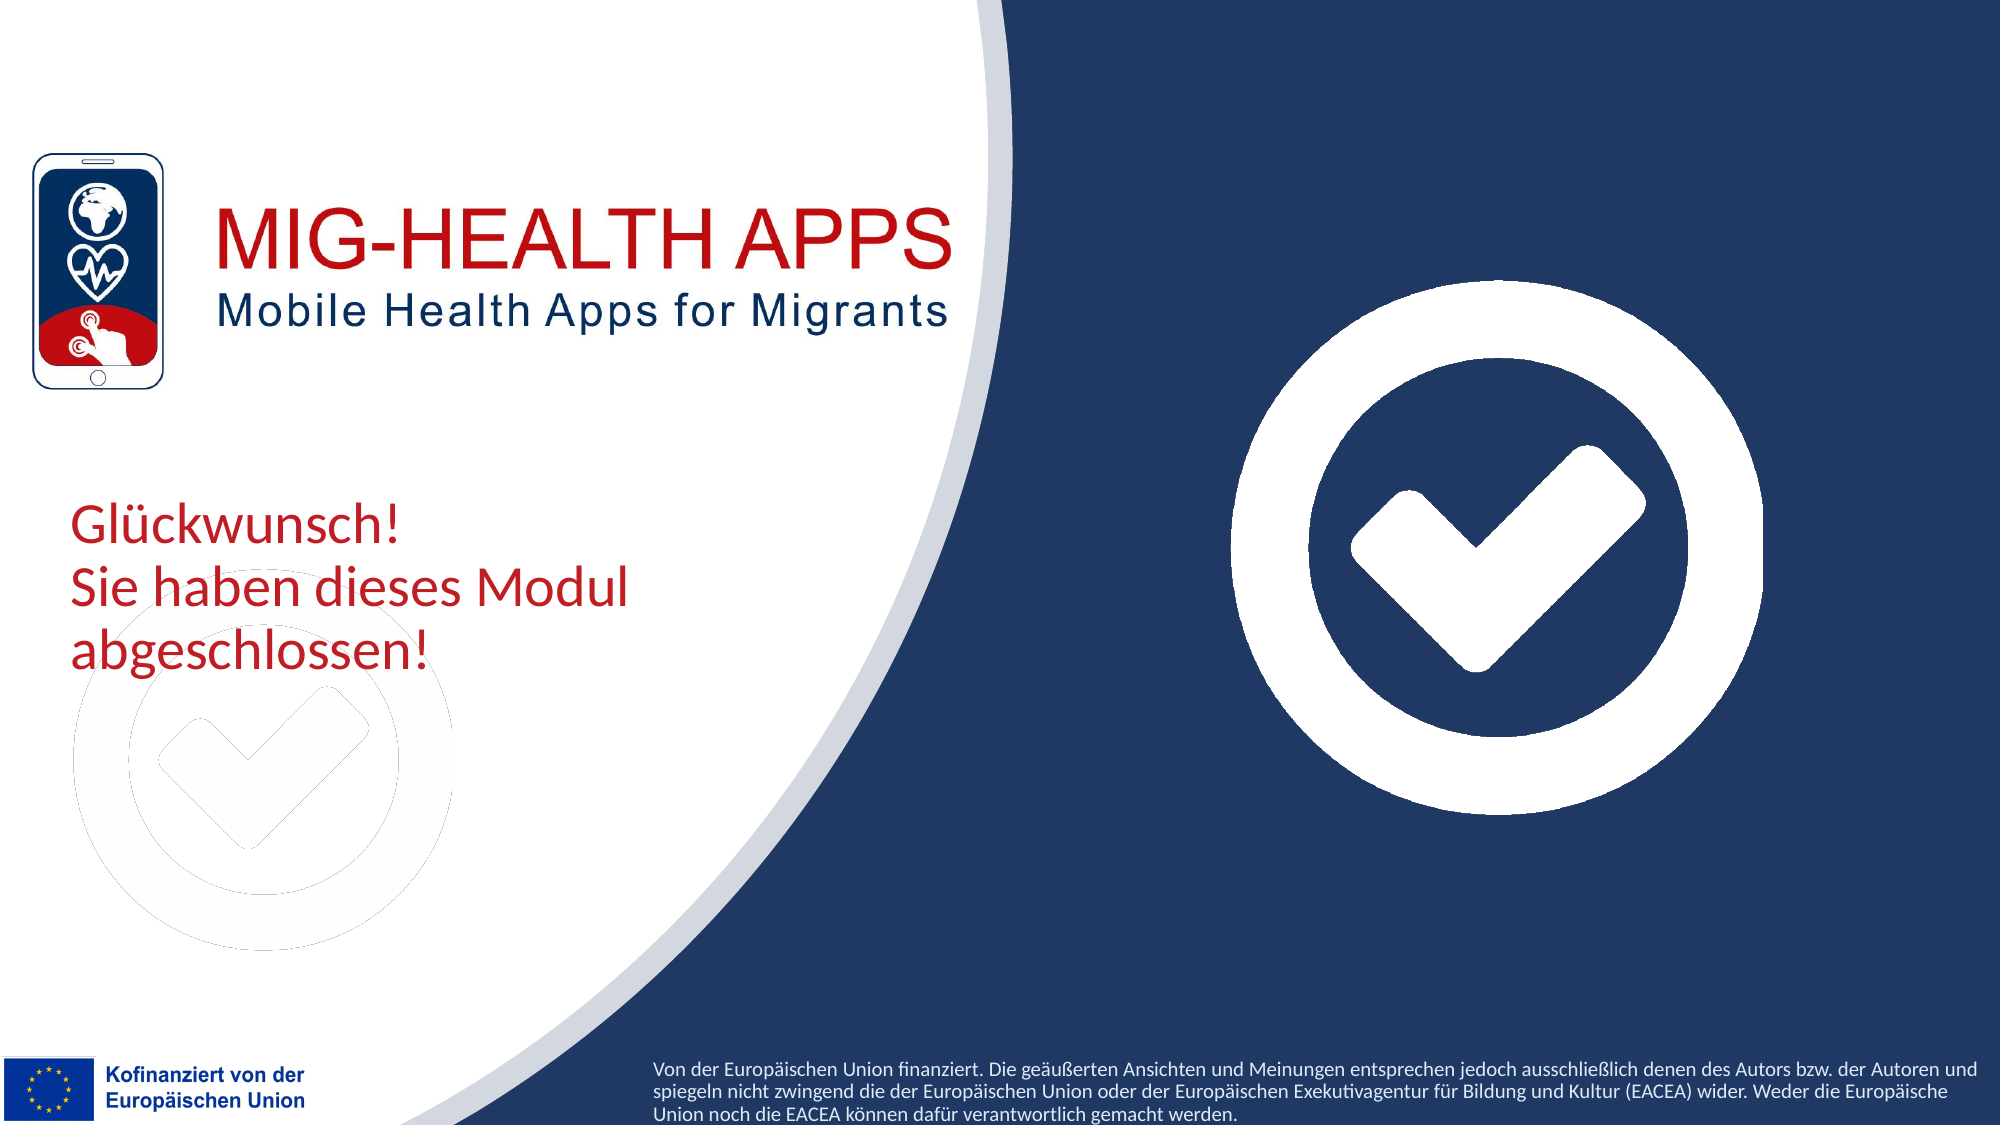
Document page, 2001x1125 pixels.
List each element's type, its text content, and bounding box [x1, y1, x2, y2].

text_box [402, 697, 874, 1125]
picture [70, 569, 452, 951]
picture [32, 152, 952, 390]
picture [0, 1053, 317, 1125]
text_box [0, 0, 989, 1125]
text_box Glückwunsch! Sie haben dieses Modul abgeschlossen! [55, 479, 882, 697]
text_box Von der Europäischen Union finanziert. Die geäußerten Ansichten und Meinungen entsprechen jedoch ausschließlich denen des Autors bzw. der Autoren und spiegeln nicht zwingend die der Europäischen Union oder der Europäischen Exekutivagentur für Bildung und Kultur (EACEA) wider. Weder die Europäische Union noch die EACEA können dafür verantwortlich gemacht werden. [638, 1040, 1999, 1125]
text_box [882, 0, 1013, 683]
picture [1226, 279, 1763, 816]
